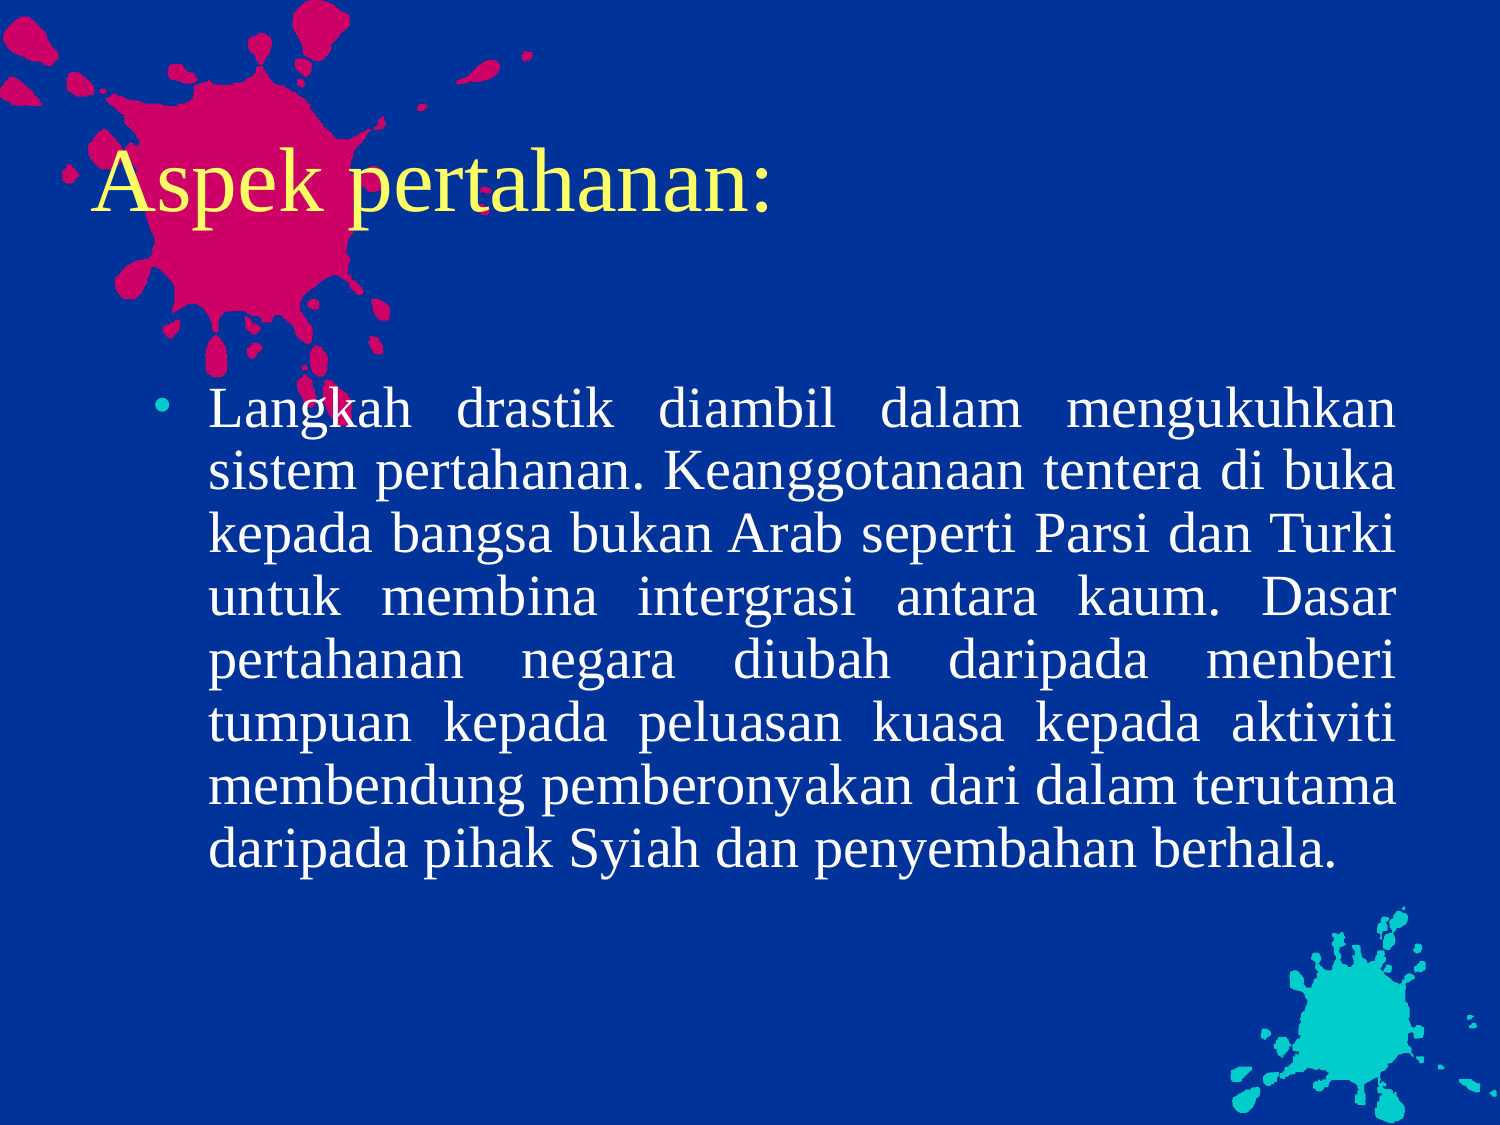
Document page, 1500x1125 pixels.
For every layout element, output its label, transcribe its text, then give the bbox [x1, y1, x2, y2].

title Aspek pertahanan: [75, 112, 1425, 268]
list Langkah drastik diambil dalam mengukuhkan sistem pertahanan. Keanggotanaan tentera di buka kepada bangsa bukan Arab seperti Parsi dan Turki untuk membina intergrasi antara kaum. Dasar pertahanan negara diubah daripada menberi tumpuan kepada peluasan kuasa kepada aktiviti membendung pemberonyakan dari dalam terutama daripada pihak Syiah dan penyembahan berhala. [137, 312, 1413, 1013]
